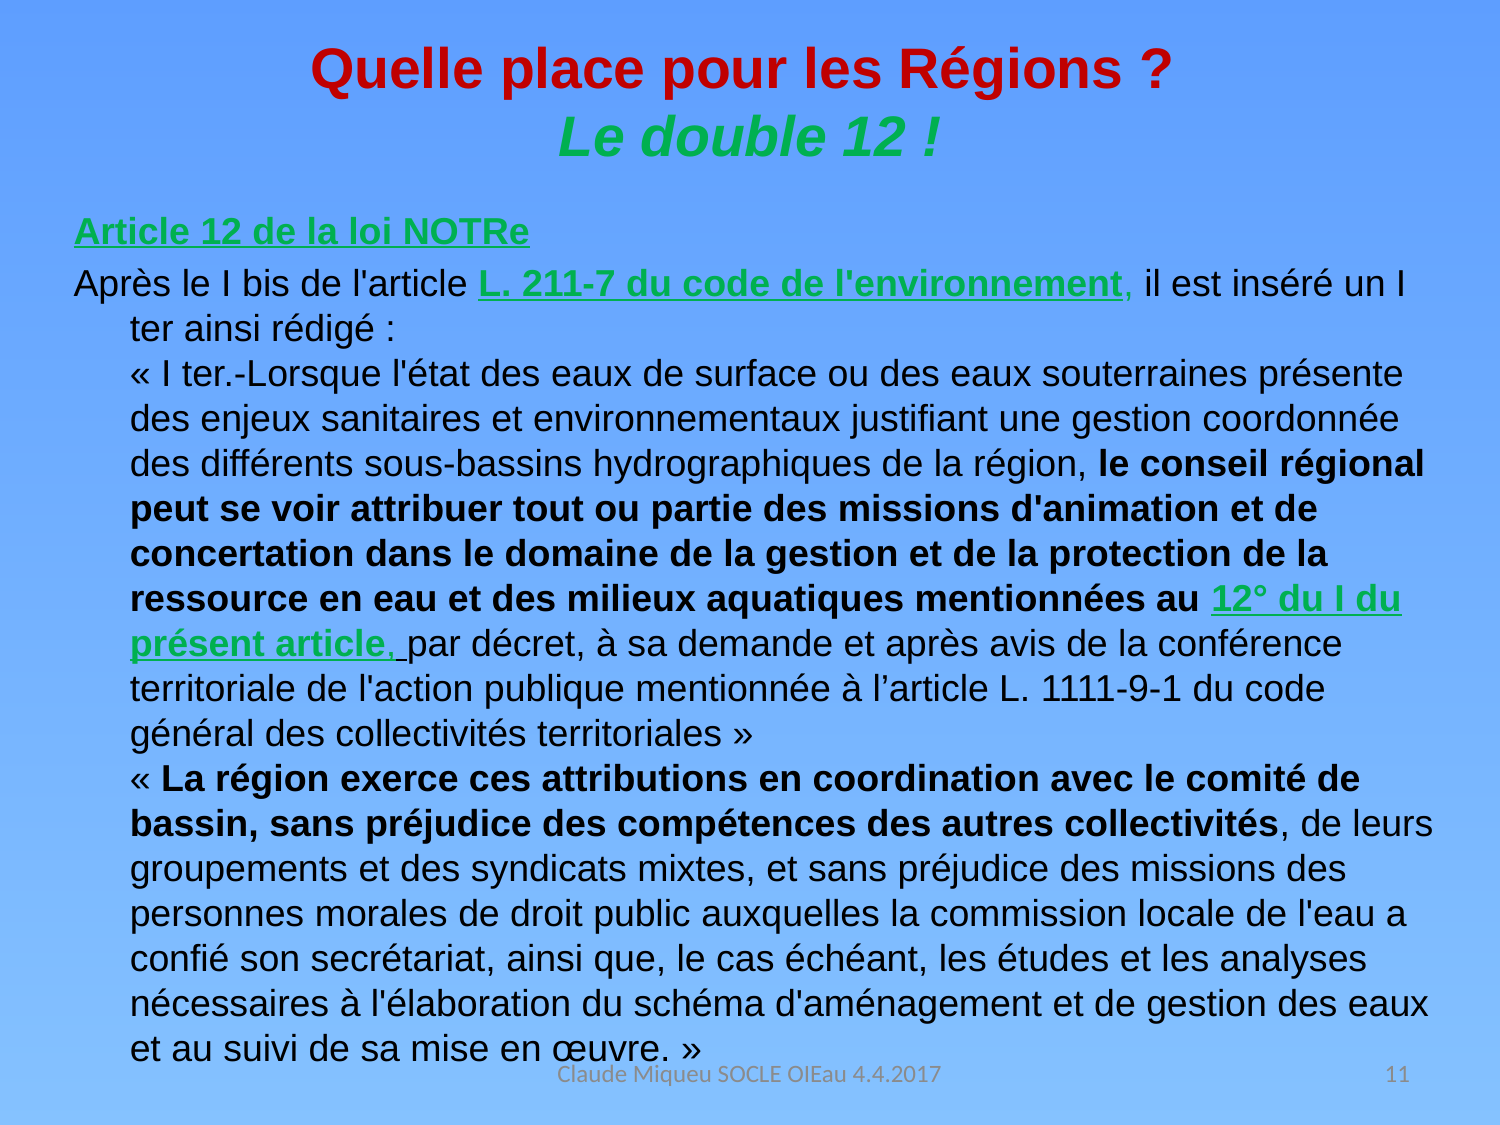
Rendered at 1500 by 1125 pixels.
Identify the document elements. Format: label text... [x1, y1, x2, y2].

footer Claude Miqueu SOCLE OIEau 4.4.2017 [512, 1042, 988, 1103]
slide_number 11 [1074, 1042, 1425, 1103]
title Quelle place pour les Régions ? Le double 12 ! [75, 23, 1425, 176]
list Article 12 de la loi NOTRe Après le I bis de l'article L. 211-7 du code de l'environnement, il est inséré un I ter ainsi rédigé : « I ter.-Lorsque l'état des eaux de surface ou des eaux souterraines présente des enjeux sanitaires et environnementaux justifiant une gestion coordonnée des différents sous-bassins hydrographiques de la région, le conseil régional peut se voir attribuer tout ou partie des missions d'animation et de concertation dans le domaine de la gestion et de la protection de la ressource en eau et des milieux aquatiques mentionnées au 12° du I du présent article, par décret, à sa demande et après avis de la conférence territoriale de l'action publique mentionnée à l’article L. 1111-9-1 du code général des collectivités territoriales » « La région exerce ces attributions en coordination avec le comité de bassin, sans préjudice des compétences des autres collectivités, de leurs groupements et des syndicats mixtes, et sans préjudice des missions des personnes morales de droit public auxquelles la commission locale de l'eau a confié son secrétariat, ainsi que, le cas échéant, les études et les analyses nécessaires à l'élaboration du schéma d'aménagement et de gestion des eaux et au suivi de sa mise en œuvre. » [58, 199, 1465, 1079]
